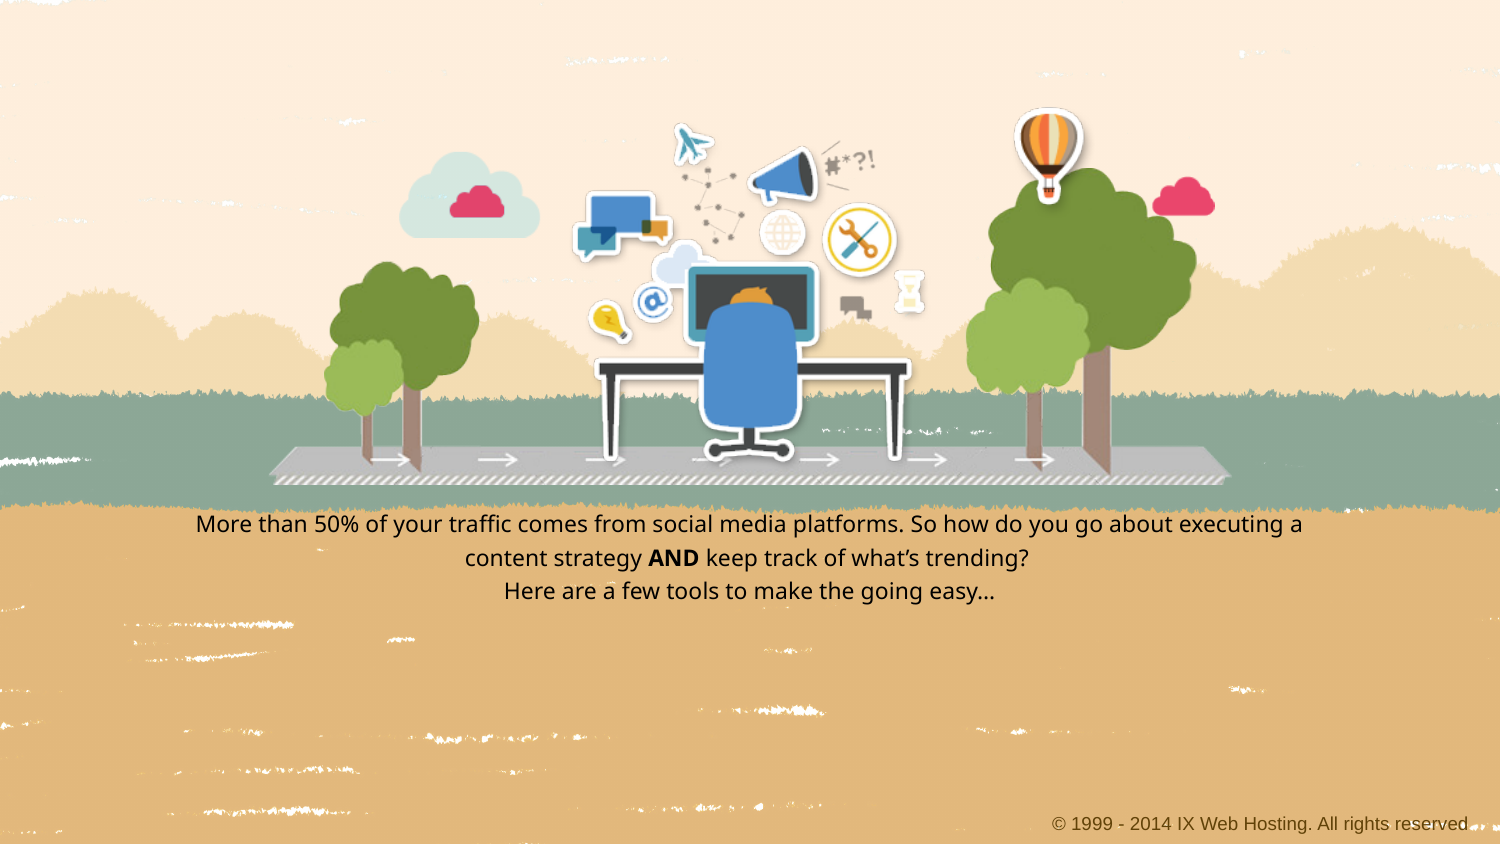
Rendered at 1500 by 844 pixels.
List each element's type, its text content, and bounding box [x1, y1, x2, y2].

text_box © 1999 - 2014 IX Web Hosting. All rights reserved [1037, 804, 1500, 842]
text_box More than 50% of your traffic comes from social media platforms. So how do you go about executing a content strategy AND keep track of what’s trending? Here are a few tools to make the going easy… [168, 496, 1332, 612]
picture [0, 0, 1500, 844]
